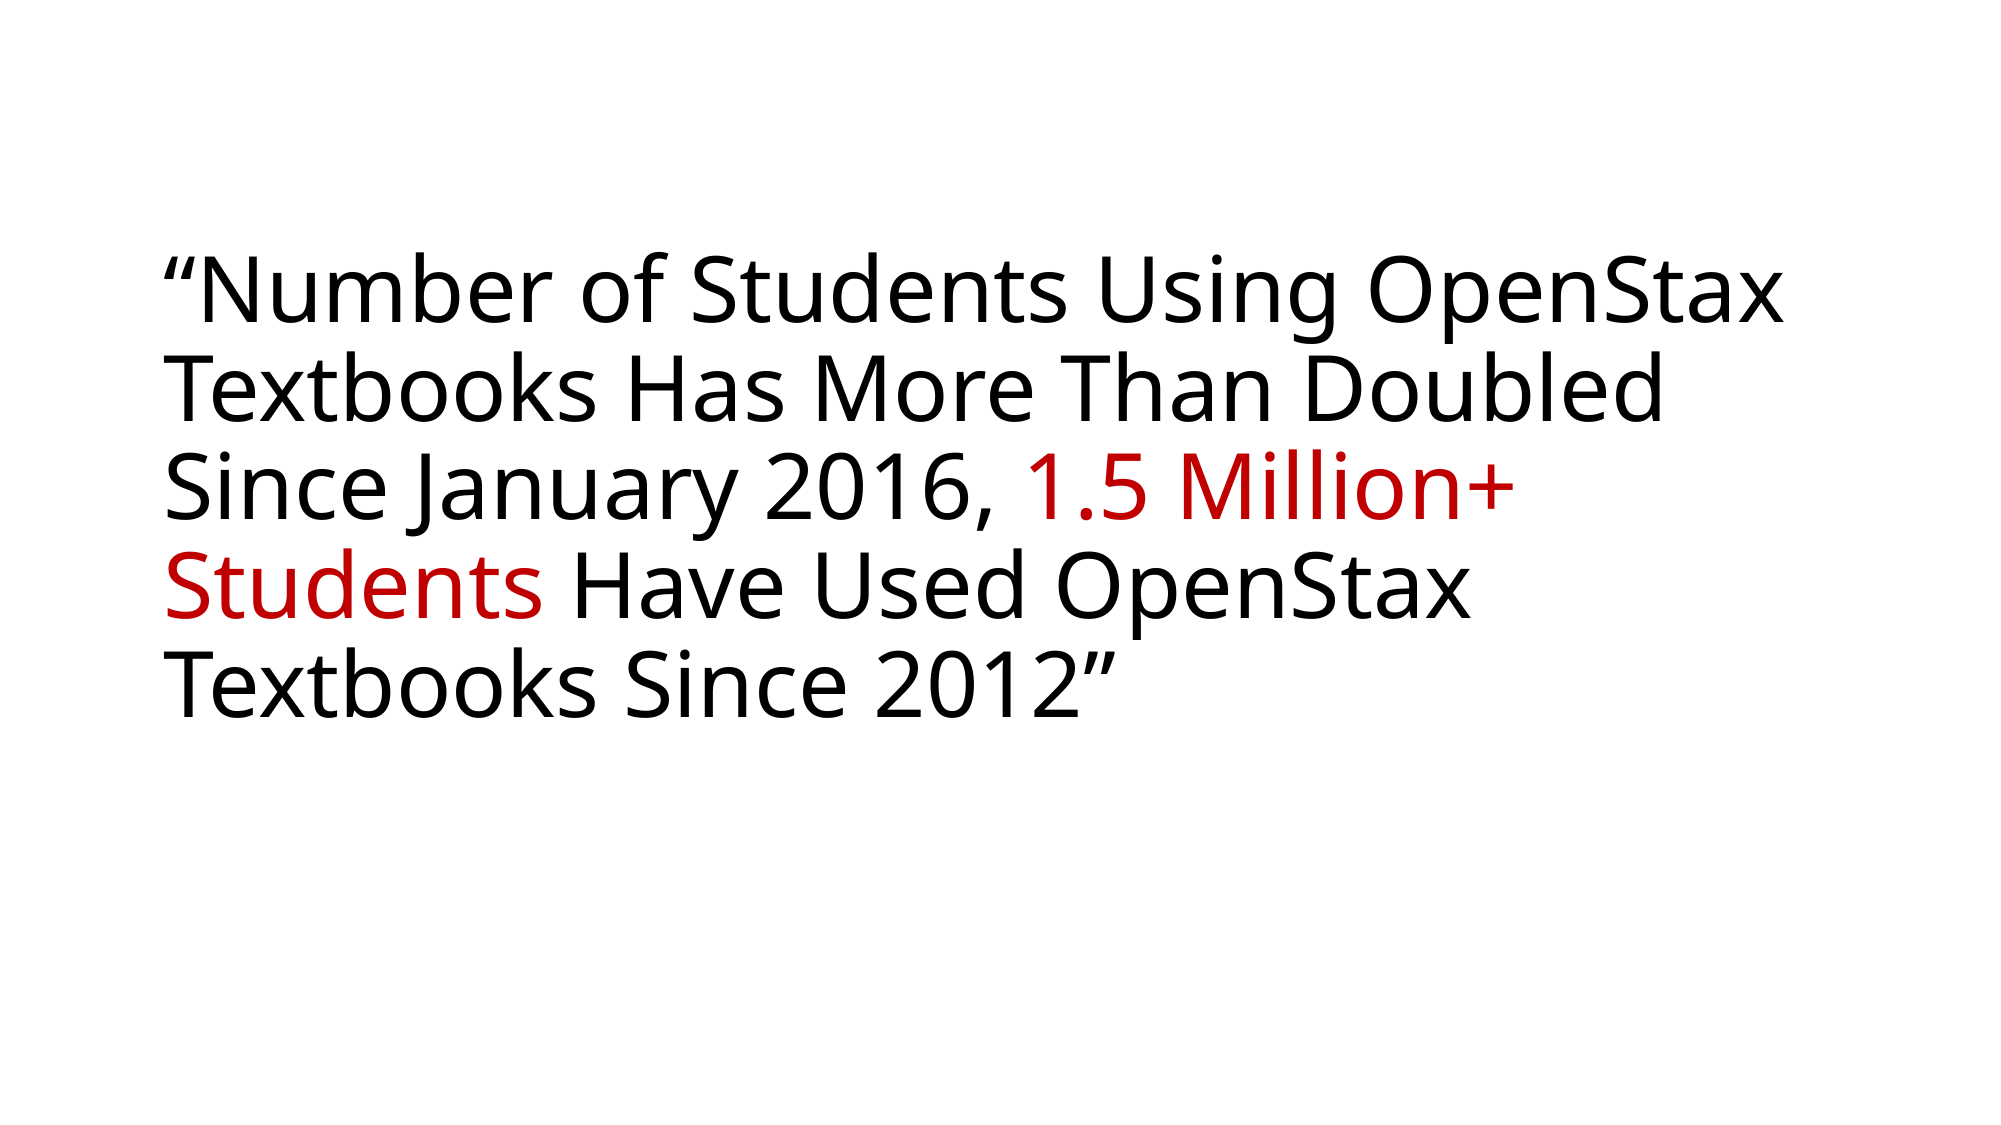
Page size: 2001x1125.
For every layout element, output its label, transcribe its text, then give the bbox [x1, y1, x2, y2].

title “Number of Students Using OpenStax Textbooks Has More Than Doubled Since January 2016, 1.5 Million+ Students Have Used OpenStax Textbooks Since 2012” [148, 140, 1874, 840]
